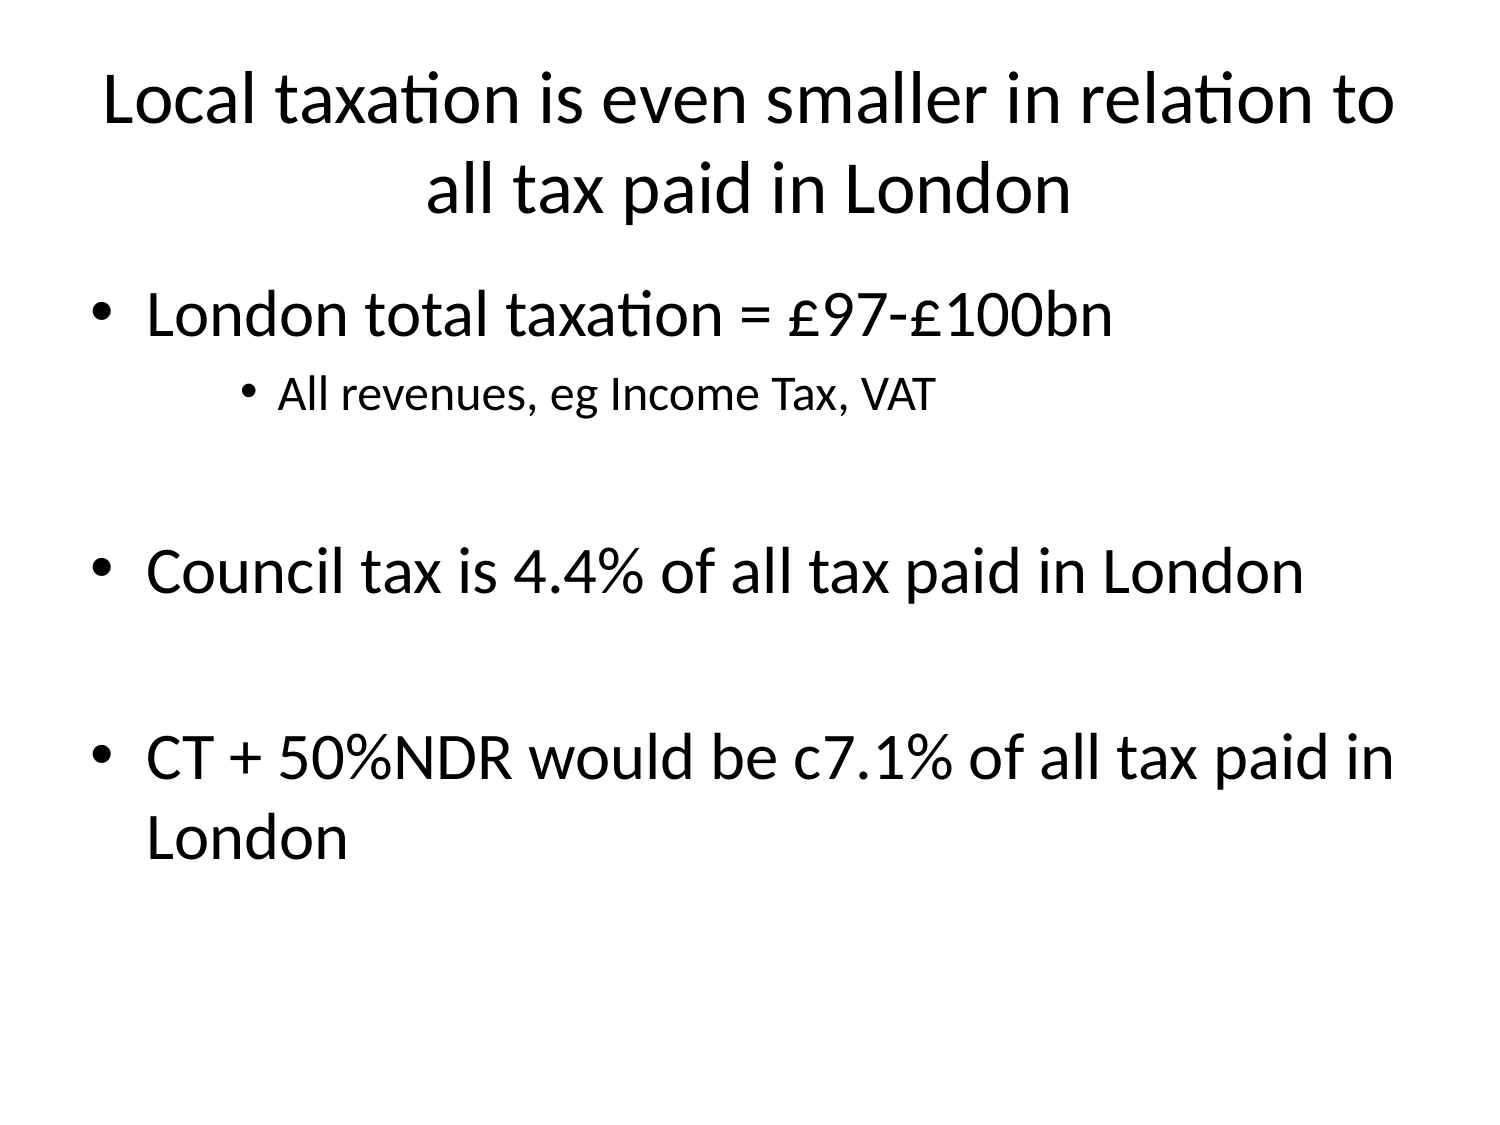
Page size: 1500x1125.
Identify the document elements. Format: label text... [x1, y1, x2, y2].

title Local taxation is even smaller in relation to all tax paid in London [75, 45, 1425, 233]
list London total taxation = £97-£100bn All revenues, eg Income Tax, VAT Council tax is 4.4% of all tax paid in London CT + 50%NDR would be c7.1% of all tax paid in London [75, 262, 1425, 1005]
